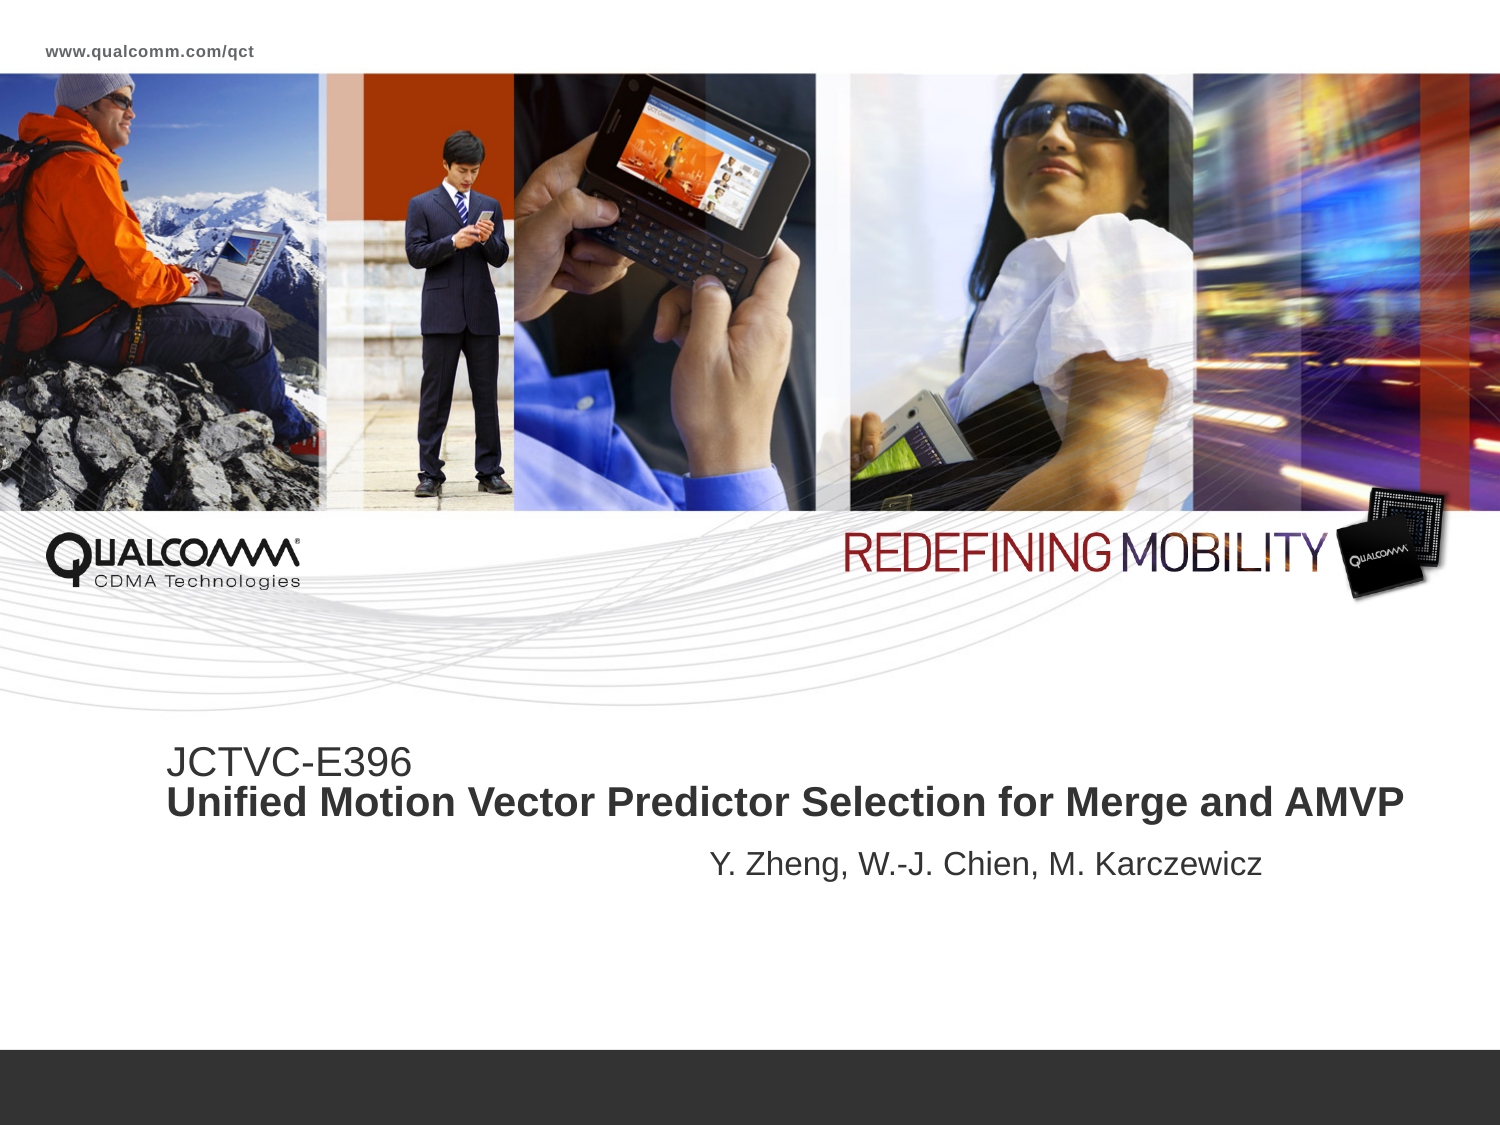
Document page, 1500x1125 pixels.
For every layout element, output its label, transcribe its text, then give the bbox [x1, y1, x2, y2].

picture [30, 1048, 372, 1052]
title JCTVC-E396 Unified Motion Vector Predictor Selection for Merge and AMVP [151, 590, 1480, 833]
picture [0, 12, 1500, 744]
subtitle Y. Zheng, W.-J. Chien, M. Karczewicz [343, 833, 1280, 895]
